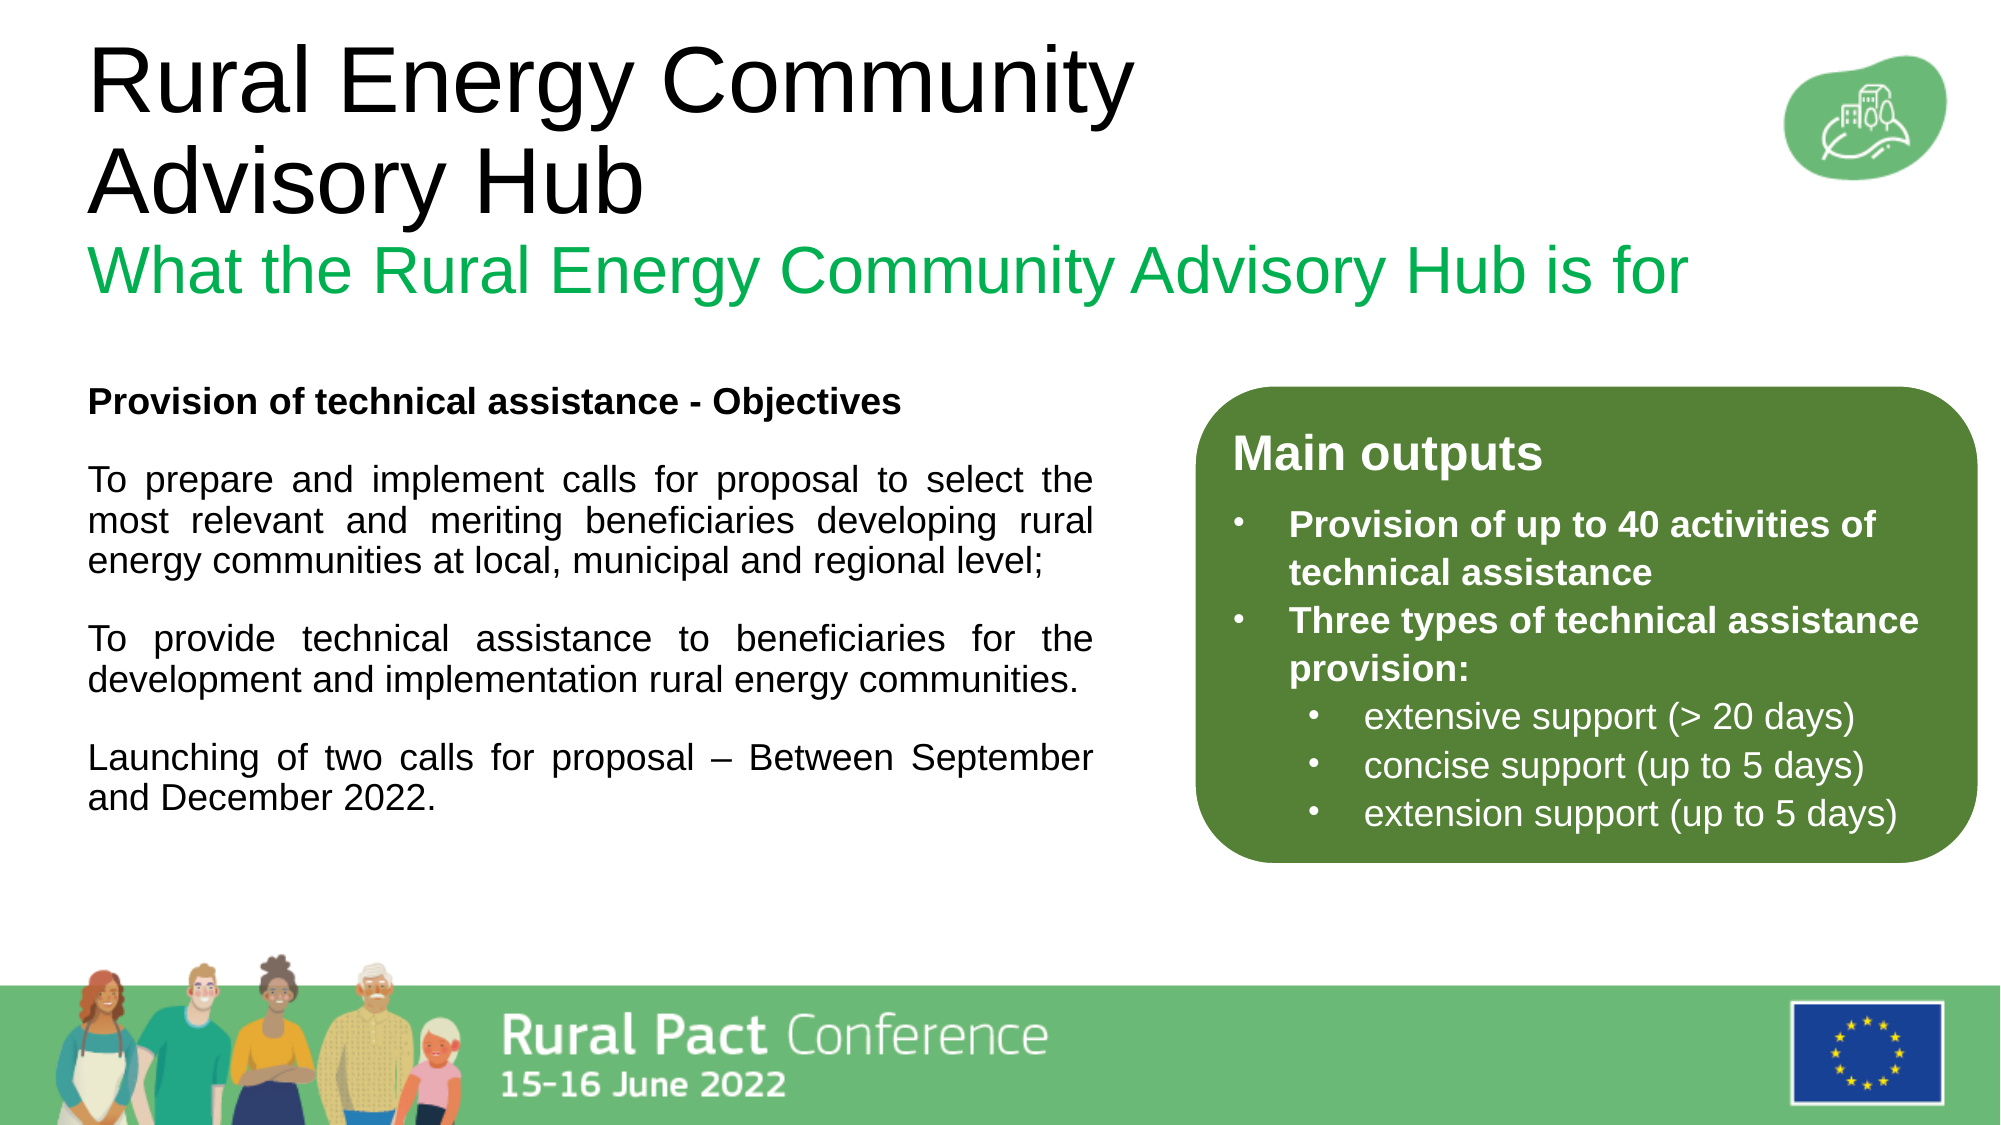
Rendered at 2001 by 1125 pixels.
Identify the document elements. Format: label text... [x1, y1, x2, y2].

text_box Main outputs Provision of up to 40 activities of technical assistance Three types of technical assistance provision: extensive support (> 20 days) concise support (up to 5 days) extension support (up to 5 days) [1194, 384, 1980, 865]
subtitle Provision of technical assistance - Objectives To prepare and implement calls for proposal to select the most relevant and meriting beneficiaries developing rural energy communities at local, municipal and regional level; To provide technical assistance to beneficiaries for the development and implementation rural energy communities. Launching of two calls for proposal – Between September and December 2022. [72, 374, 1110, 470]
picture [0, 0, 2001, 1125]
text_box What the Rural Energy Community Advisory Hub is for [72, 228, 1962, 317]
title Rural Energy Community Advisory Hub [72, 0, 1348, 242]
